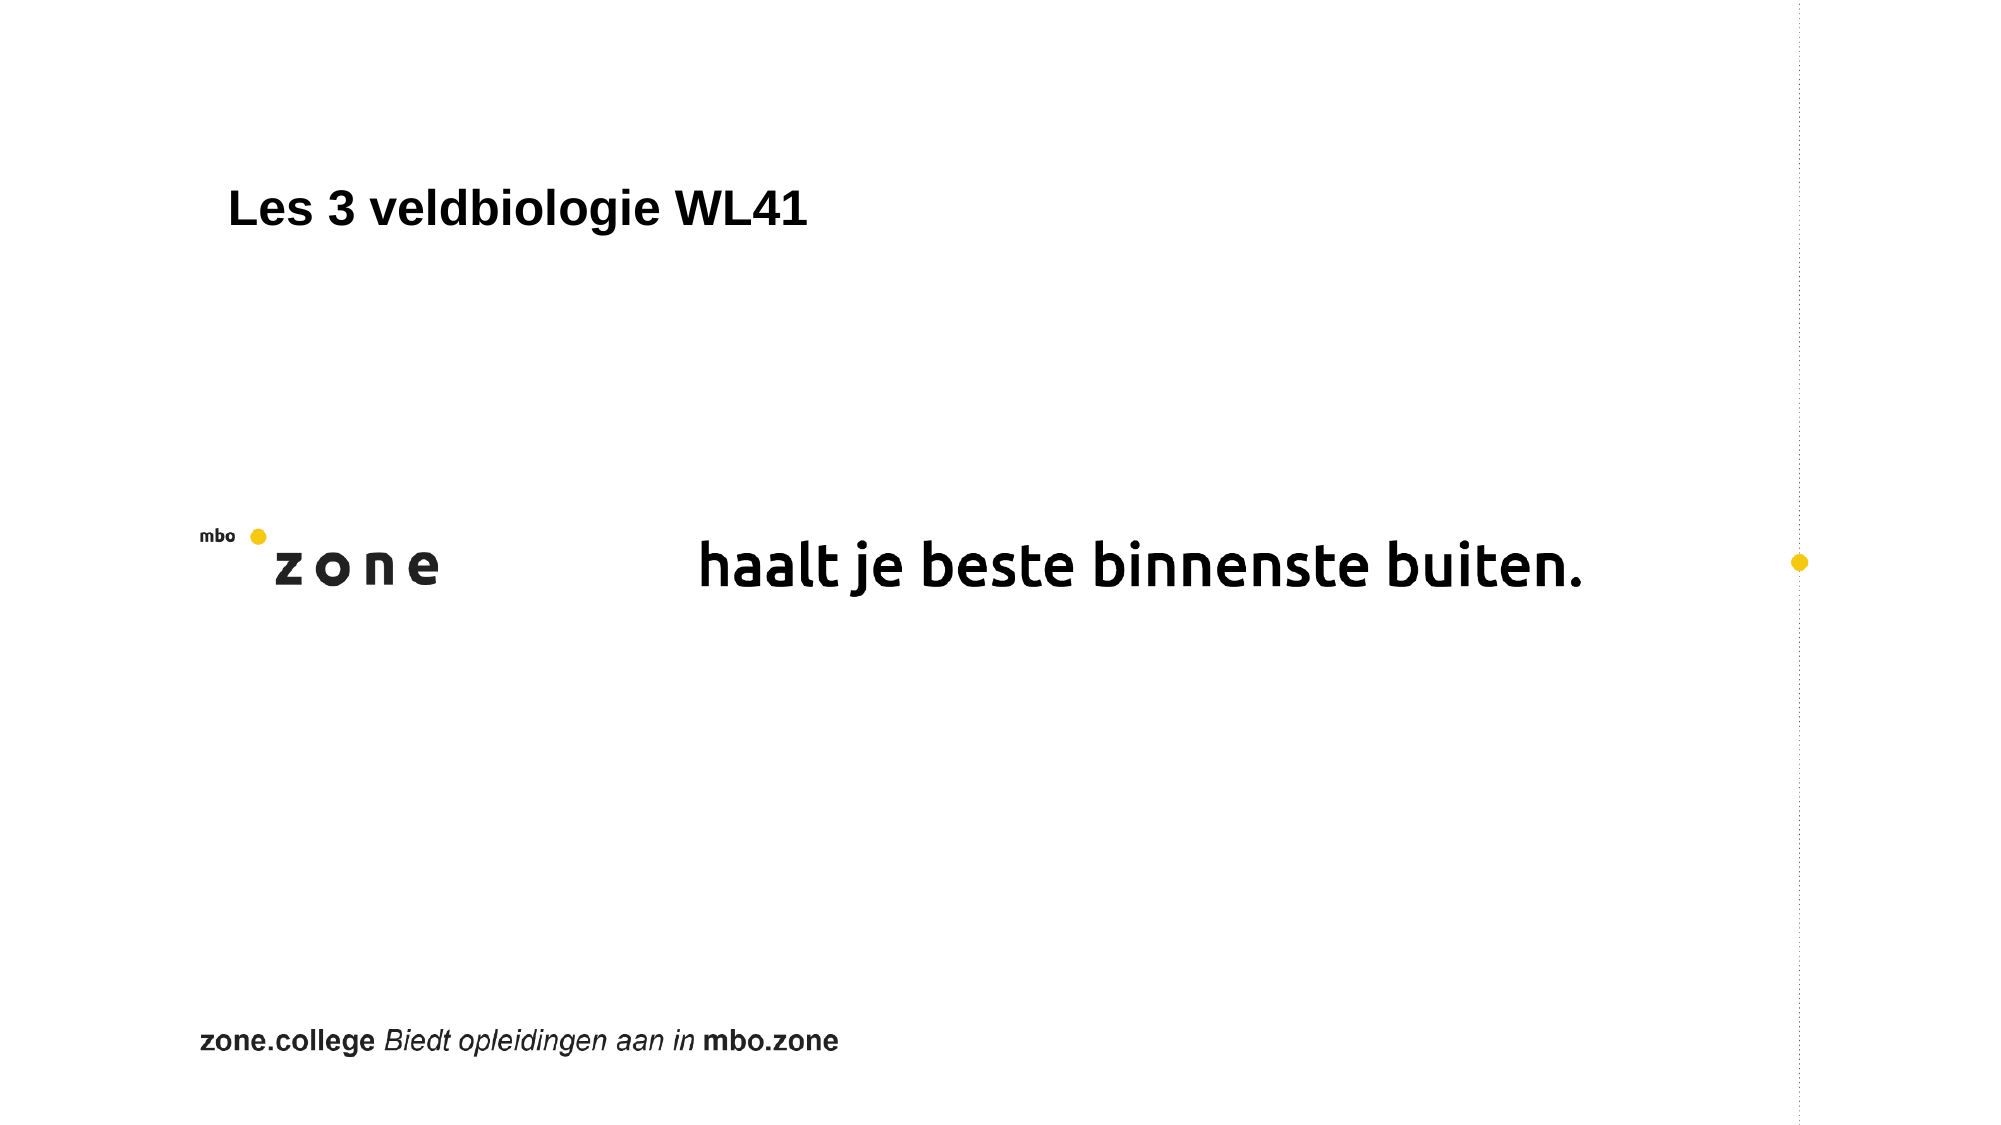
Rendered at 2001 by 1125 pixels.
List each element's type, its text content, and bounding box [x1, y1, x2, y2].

text_box Les 3 veldbiologie WL41 [213, 168, 824, 243]
picture [0, 0, 2000, 1125]
